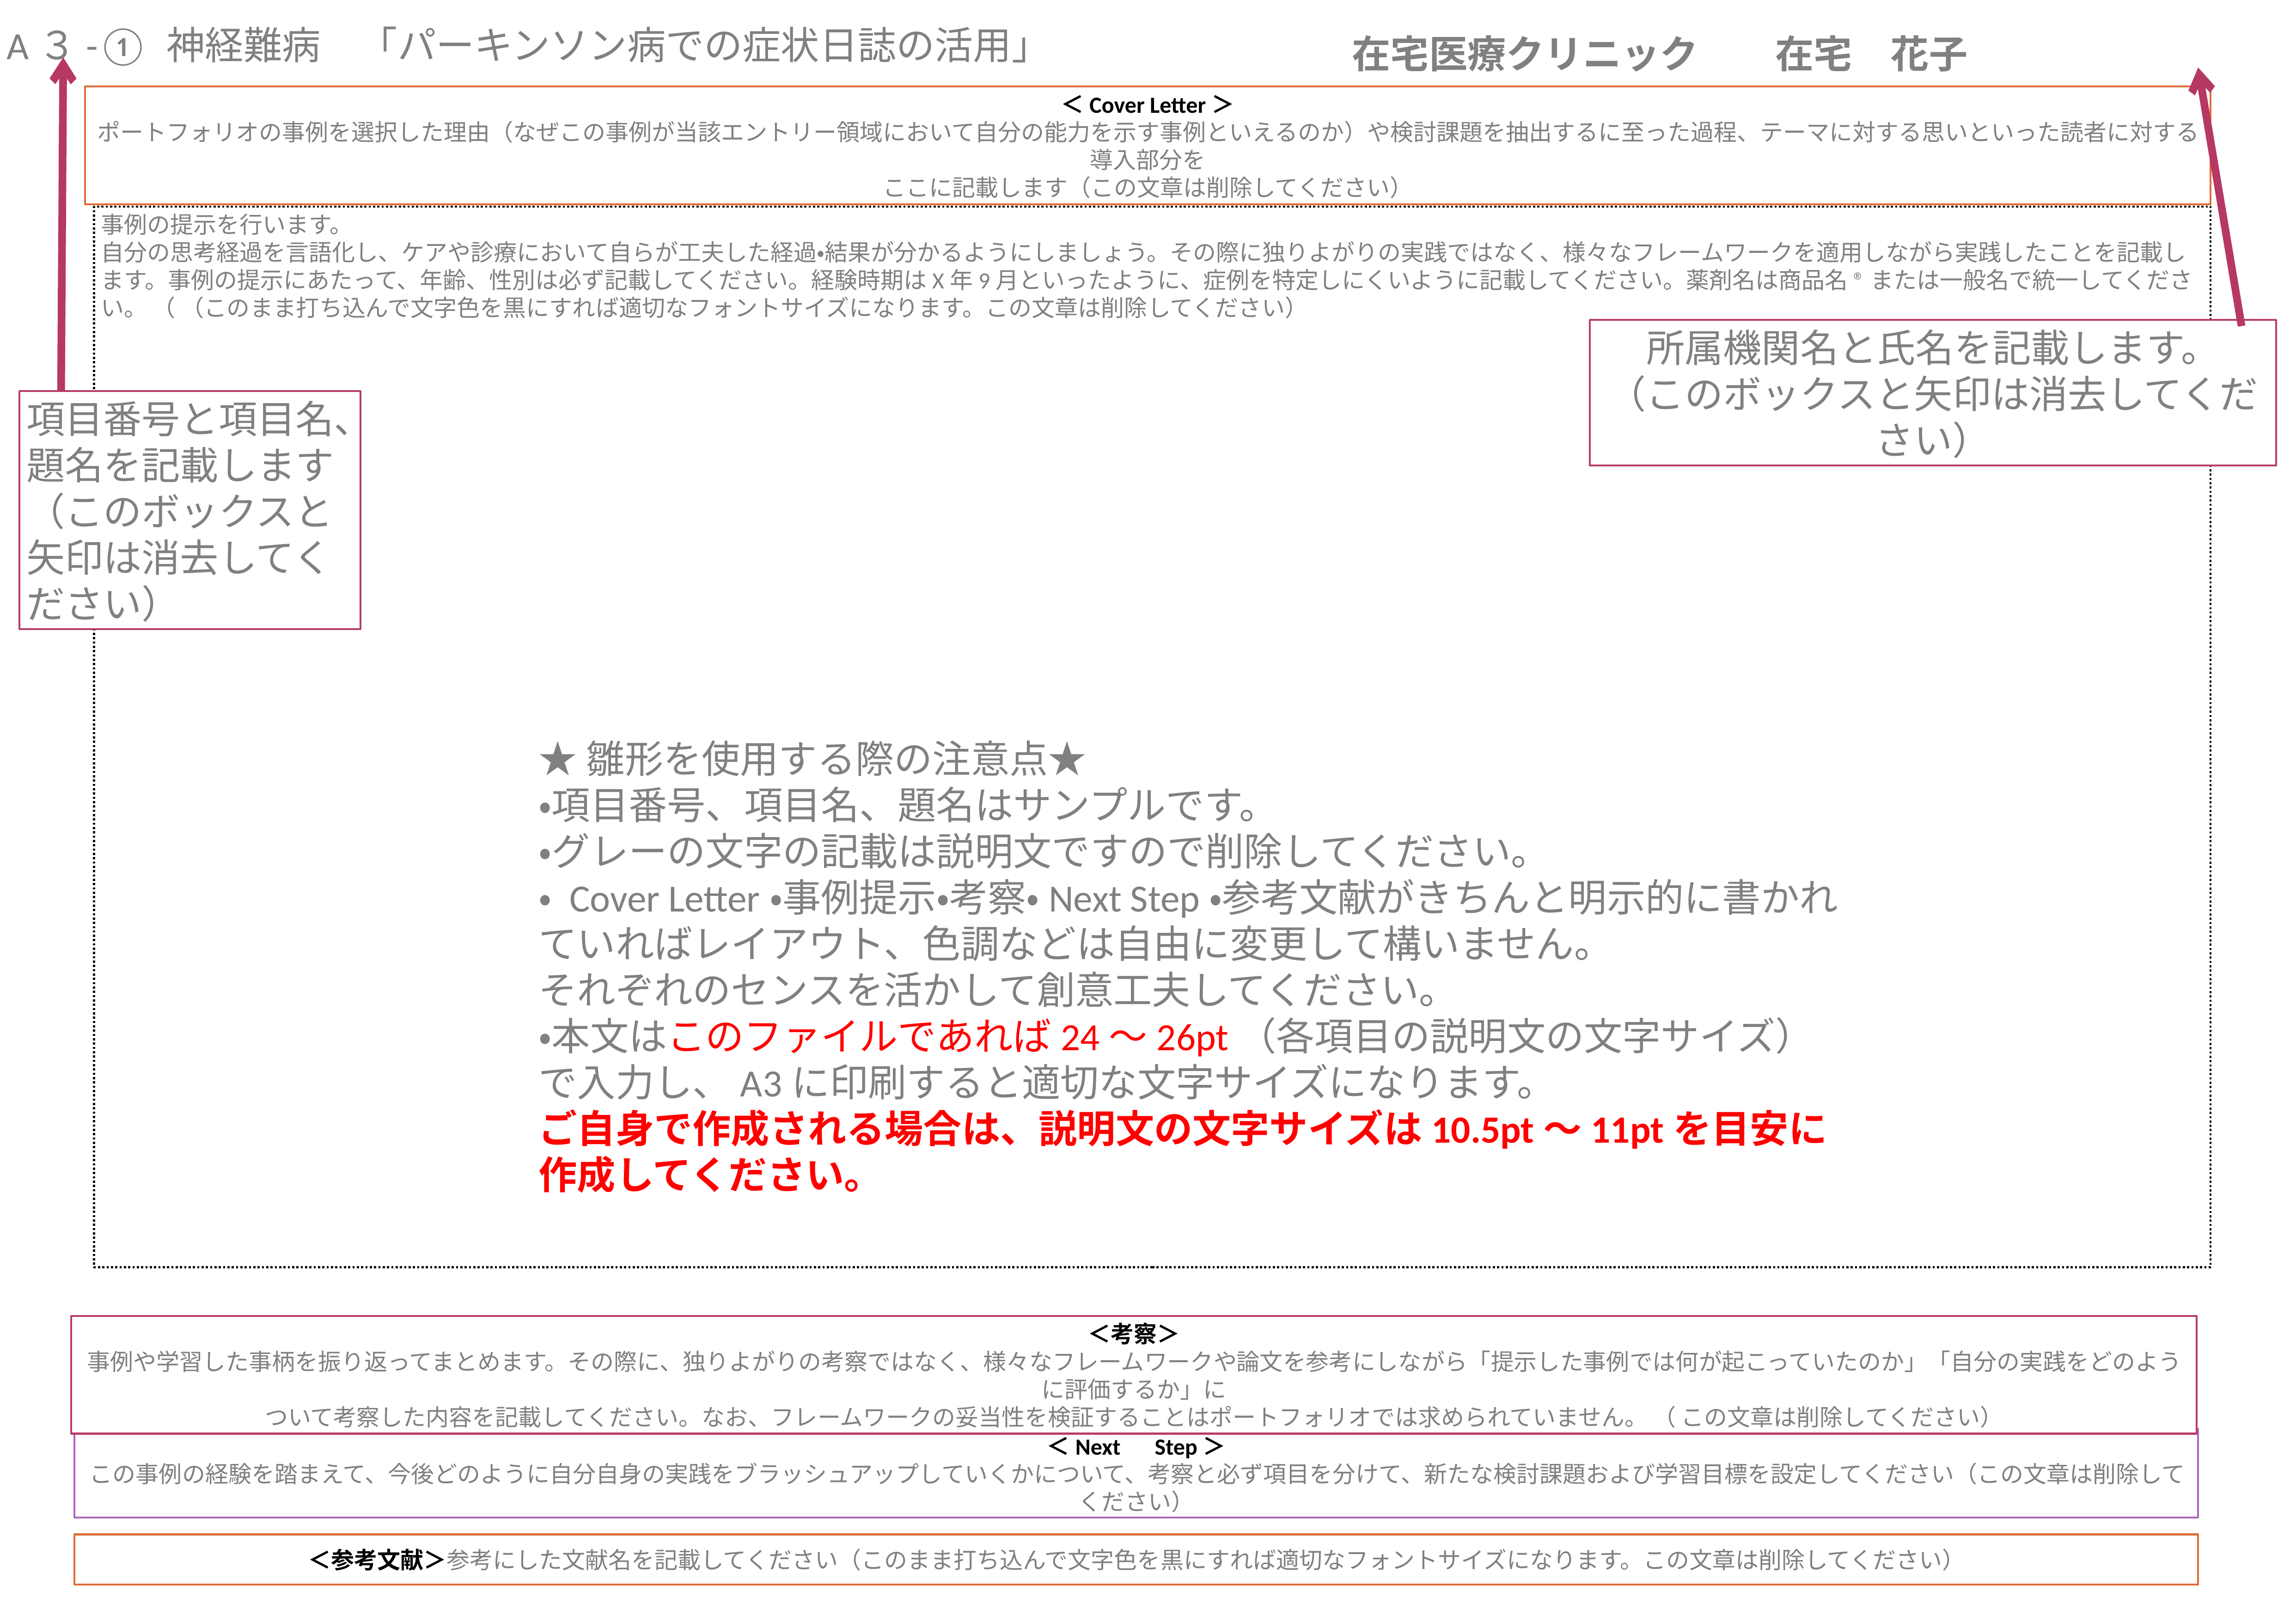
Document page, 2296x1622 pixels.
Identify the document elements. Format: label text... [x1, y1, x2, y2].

text_box ★雛形を使用する際の注意点★ ・項目番号、項目名、題名はサンプルです。 ・グレーの文字の記載は説明文ですので削除してください。 ・ Cover Letter・事例提示・考察・Next Step・参考文献がきちんと明示的に書かれていればレイアウト、色調などは自由に変更して構いません。 それぞれのセンスを活かして創意工夫してください。 ・本文はこのファイルであれば24〜26pt（各項目の説明文の文字サイズ）で入力し、A3に印刷すると適切な文字サイズになります。 ご自身で作成される場合は、説明文の文字サイズは10.5pt～11ptを目安に作成してください。 [531, 731, 1847, 1246]
text_box ＜Next Step＞ この事例の経験を踏まえて、今後どのように自分自身の実践をブラッシュアップしていくかについて、考察と必ず項目を分けて、新たな検討課題および学習目標を設定してください（この文章は削除してください） [73, 1428, 2199, 1518]
text_box 在宅医療クリニック 在宅 花子 [1345, 26, 2242, 80]
text_box ＜考察＞ 事例や学習した事柄を振り返ってまとめます。その際に、独りよがりの考察ではなく、様々なフレームワークや論文を参考にしながら「提示した事例では何が起こっていたのか」「自分の実践をどのように評価するか」に ついて考察した内容を記載してください。なお、フレームワークの妥当性を検証することはポートフォリオでは求められていません。 （ この文章は削除してください） [70, 1315, 2198, 1435]
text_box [61, 57, 63, 392]
text_box 所属機関名と氏名を記載します。 （このボックスと矢印は消去してください） [1589, 319, 2277, 466]
text_box ＜Cover Letter＞ ポートフォリオの事例を選択した理由（なぜこの事例が当該エントリー領域において自分の能力を示す事例といえるのか）や検討課題を抽出するに至った過程、テーマに対する思いといった読者に対する導入部分を ここに記載します（この文章は削除してください） [84, 86, 2195, 205]
text_box ＜参考文献＞参考にした文献名を記載してください（このまま打ち込んで文字色を黒にすれば適切なフォントサイズになります。この文章は削除してください） [73, 1533, 2199, 1585]
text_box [2198, 67, 2242, 326]
text_box 事例の提示を行います。 自分の思考経過を言語化し、ケアや診療において自らが工夫した経過・結果が分かるようにしましょう。その際に独りよがりの実践ではなく、様々なフレームワークを適用しながら実践したことを記載します。事例の提示にあたって、年齢、性別は必ず記載してください。経験時期はX年9月といったように、症例を特定しにくいように記載してください。薬剤名は商品名®️または一般名で統一してください。 （ （このまま打ち込んで文字色を黒にすれば適切なフォントサイズになります。この文章は削除してください） [93, 206, 2211, 1268]
text_box A３-① 神経難病 「パーキンソン病での症状日誌の活用」 [0, 18, 1732, 71]
text_box 項目番号と項目名、 題名を記載します （このボックスと矢印は消去してください） [18, 390, 361, 630]
